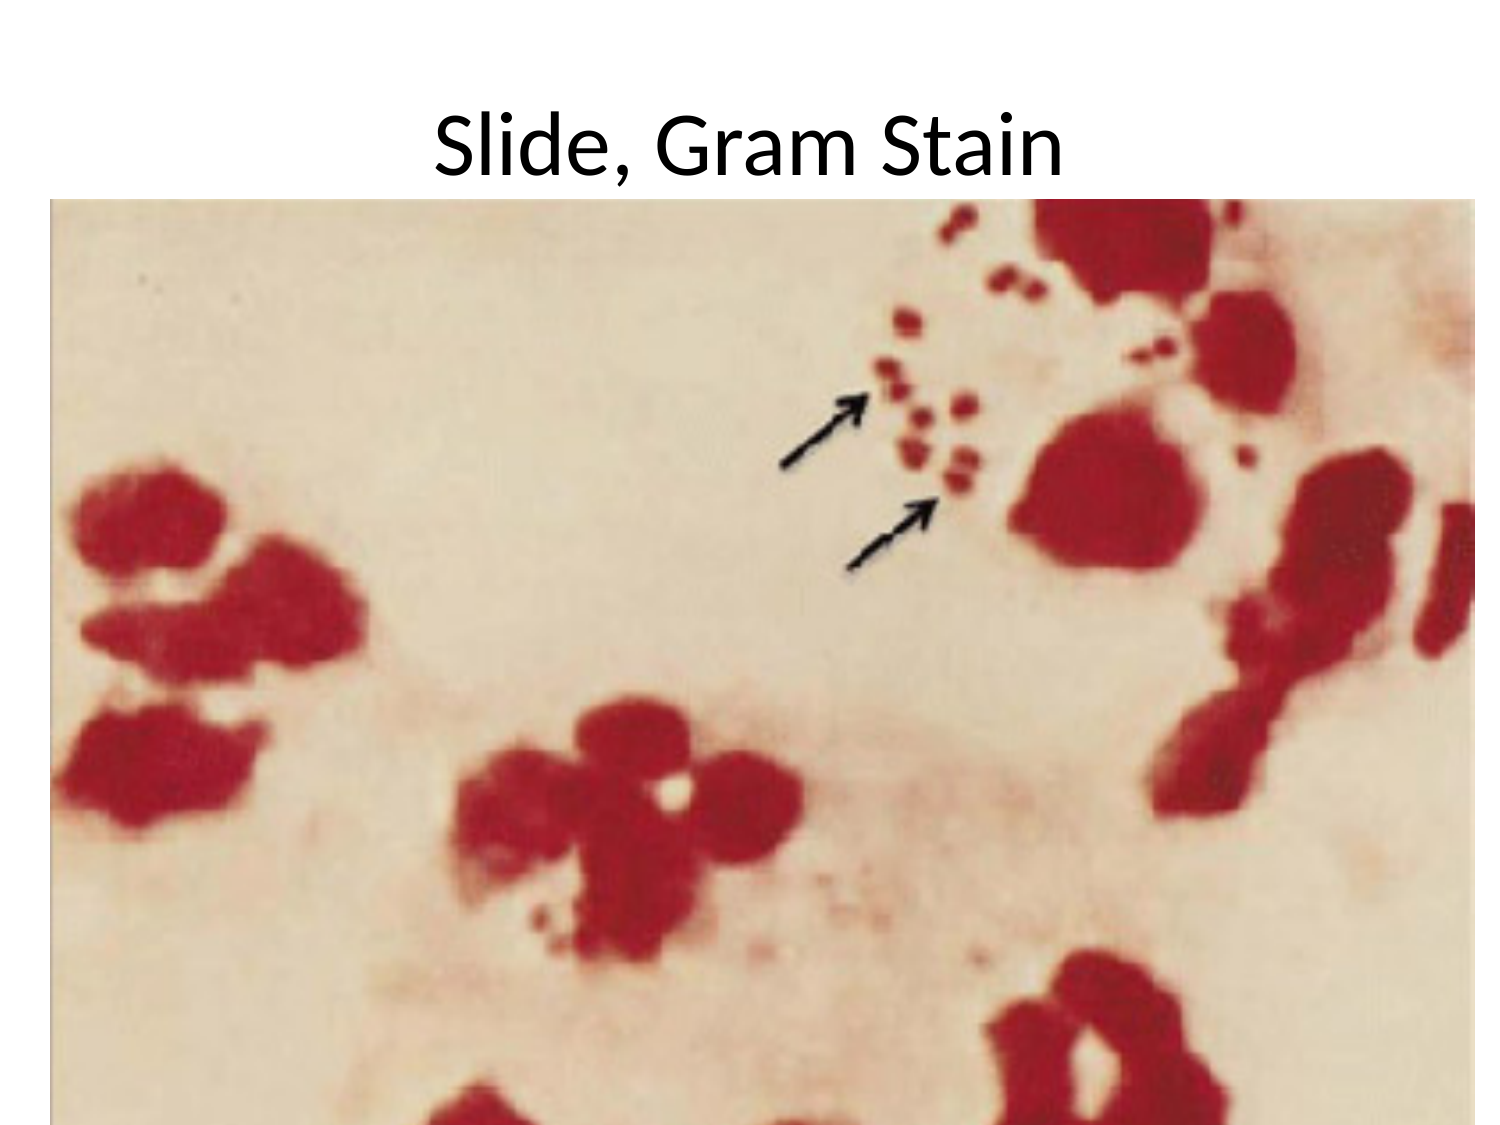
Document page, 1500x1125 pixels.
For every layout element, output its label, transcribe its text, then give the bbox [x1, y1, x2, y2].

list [49, 199, 1476, 1125]
title Slide, Gram Stain [75, 45, 1425, 198]
